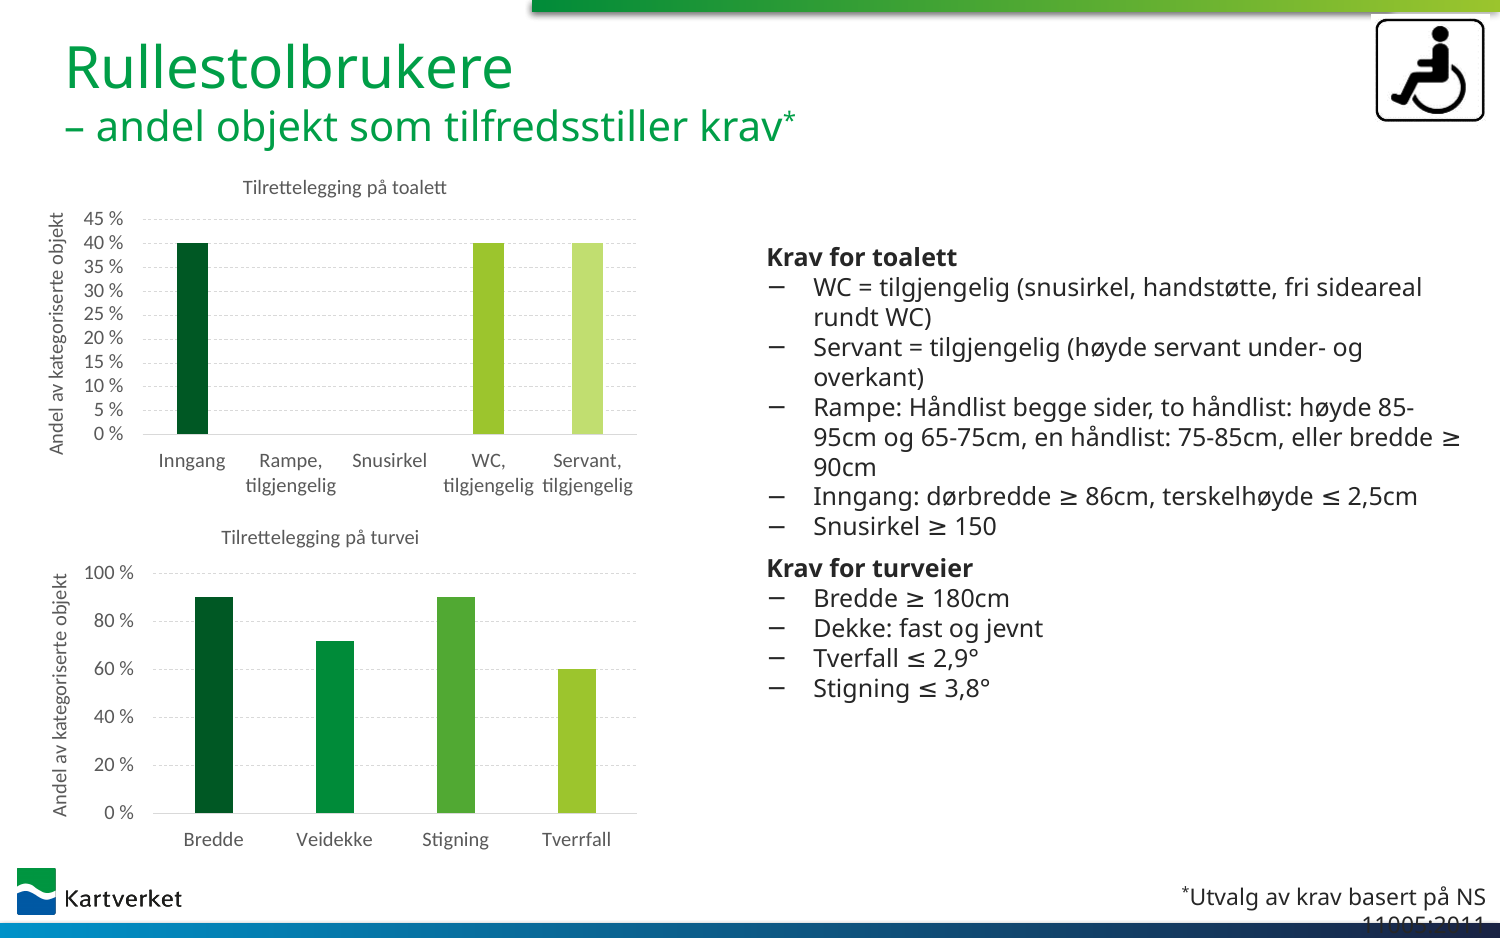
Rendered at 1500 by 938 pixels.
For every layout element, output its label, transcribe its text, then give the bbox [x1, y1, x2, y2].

text_box Krav for toalett WC = tilgjengelig (snusirkel, handstøtte, fri sideareal rundt WC) Servant = tilgjengelig (høyde servant under- og overkant) Rampe: Håndlist begge sider, to håndlist: høyde 85-95cm og 65-75cm, en håndlist: 75-85cm, eller bredde ≥ 90cm Inngang: dørbredde ≥ 86cm, terskelhøyde ≤ 2,5cm Snusirkel ≥ 150 [751, 234, 1483, 545]
text_box Rullestolbrukere – andel objekt som tilfredsstiller krav* [49, 14, 1431, 158]
picture [41, 520, 650, 859]
text_box Krav for turveier Bredde ≥ 180cm Dekke: fast og jevnt Tverfall ≤ 2,9° Stigning ≤ 3,8° [751, 545, 1483, 710]
picture [1371, 13, 1491, 127]
text_box *Utvalg av krav basert på NS 11005:2011 [1068, 873, 1500, 938]
picture [41, 166, 650, 505]
